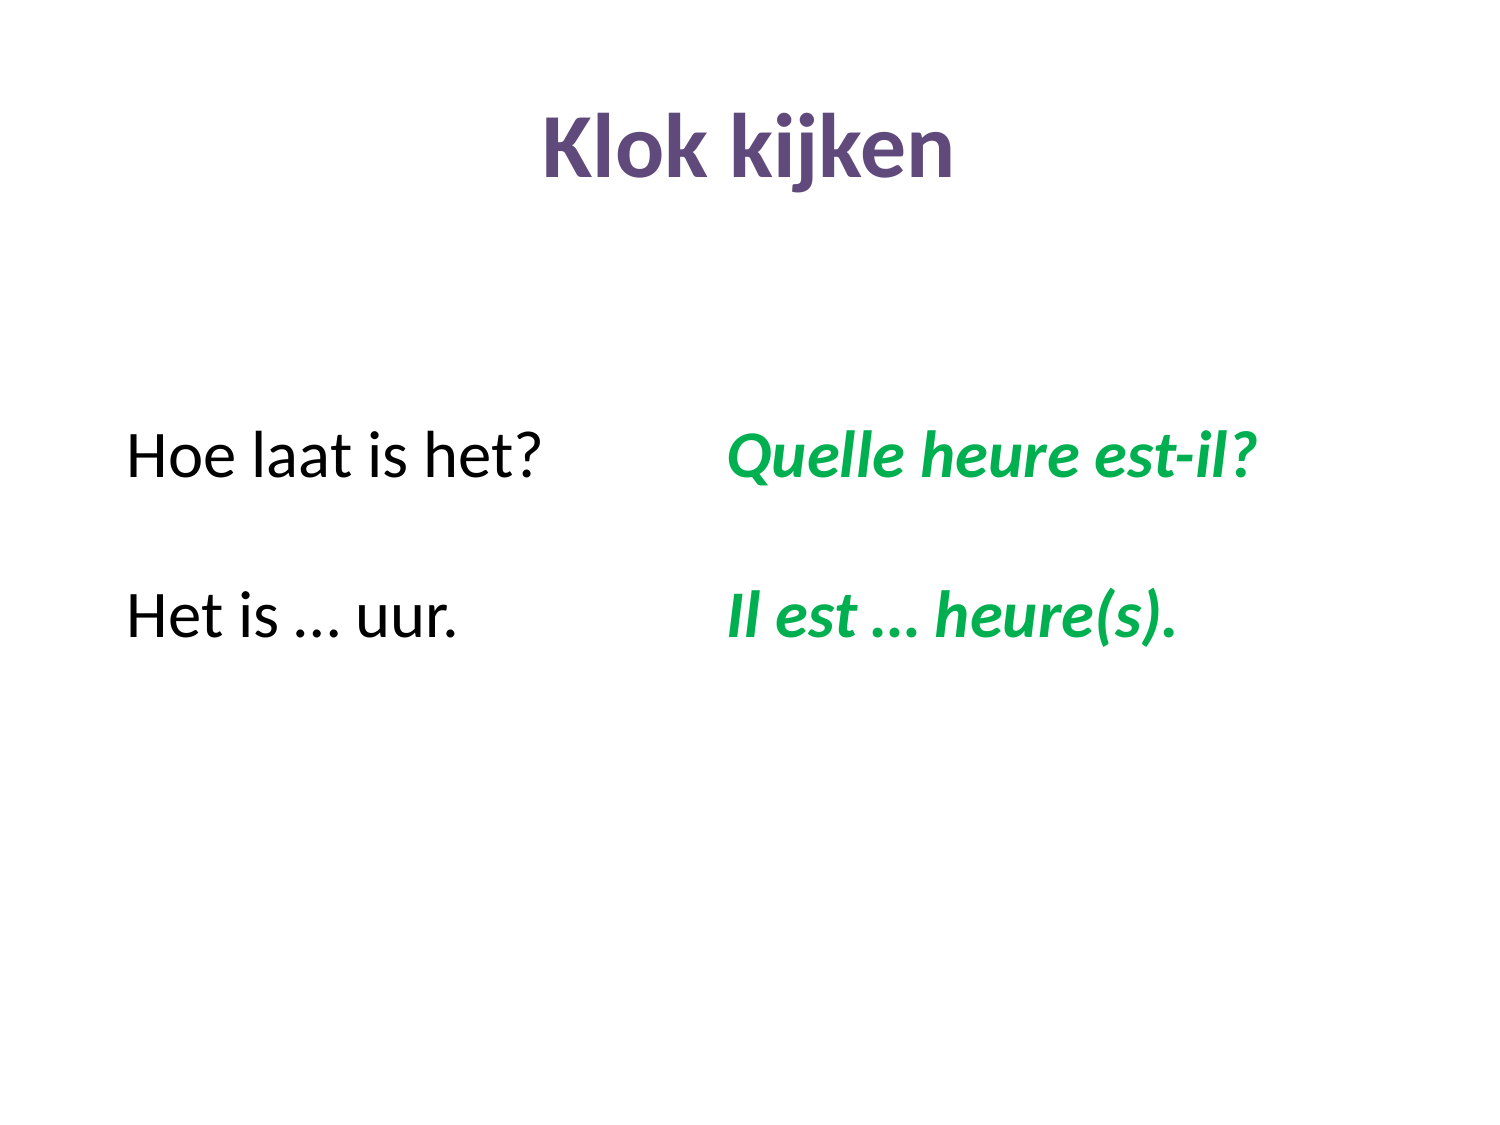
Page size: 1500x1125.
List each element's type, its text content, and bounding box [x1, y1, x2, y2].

text_box Hoe laat is het? Quelle heure est-il? Het is … uur. Il est … heure(s). [112, 243, 1388, 1024]
text_box Klok kijken [112, 78, 1388, 208]
